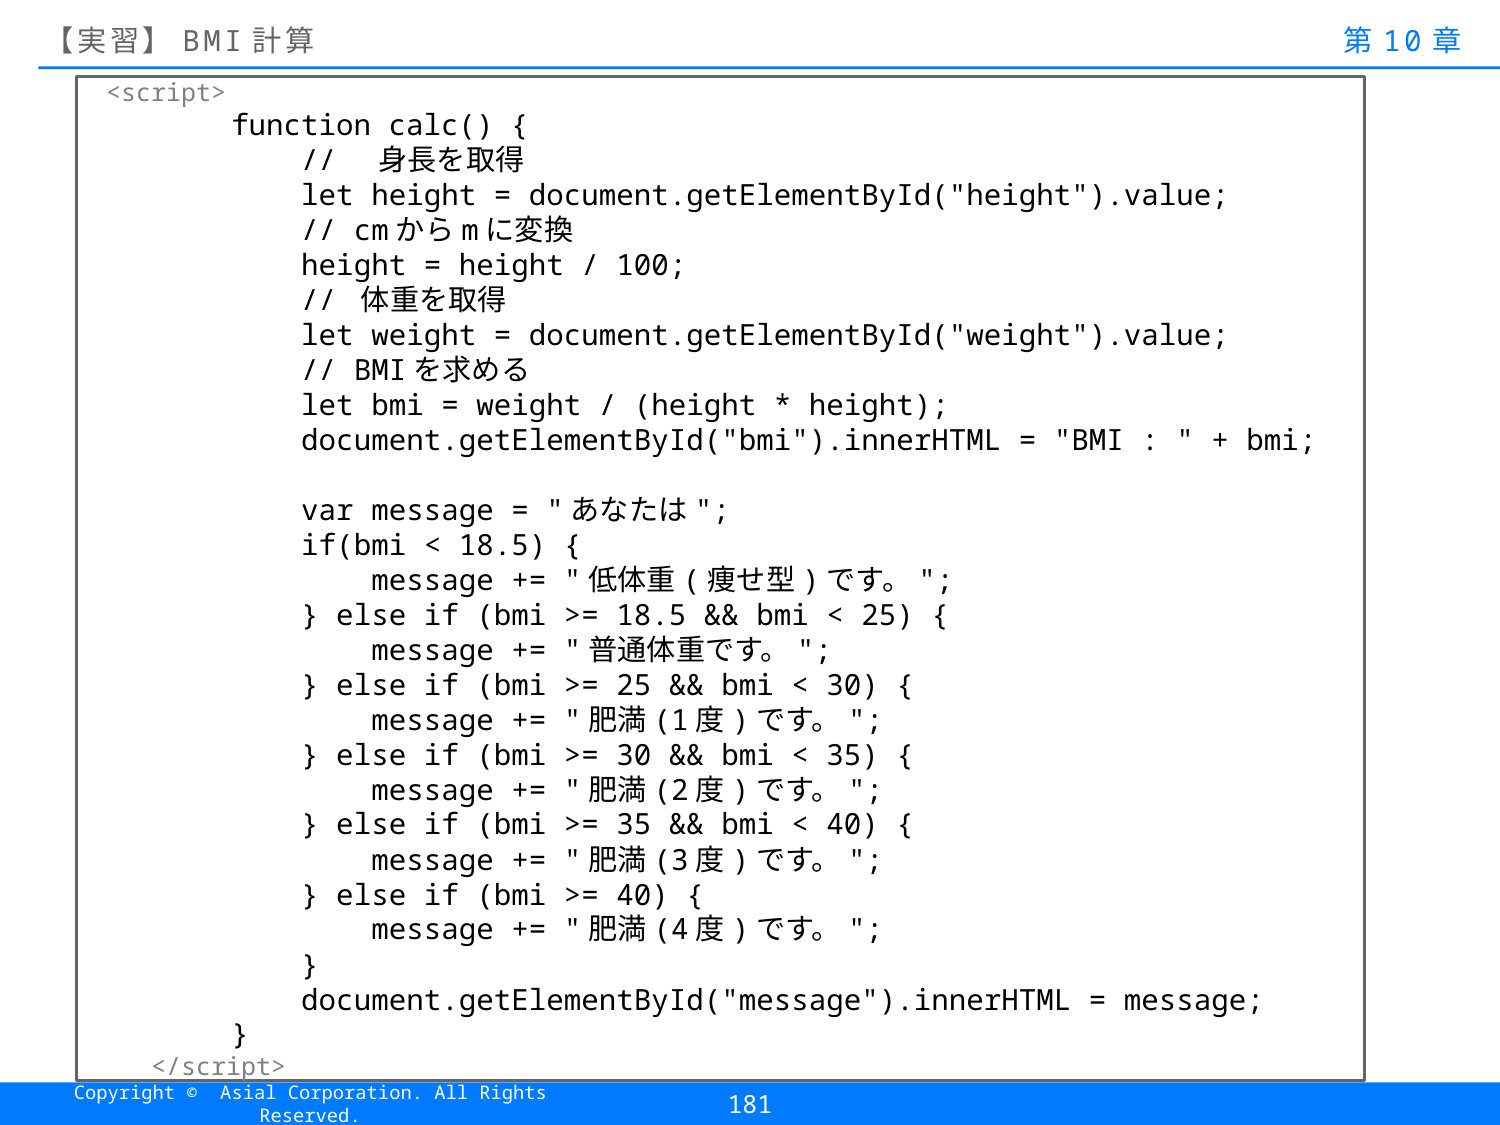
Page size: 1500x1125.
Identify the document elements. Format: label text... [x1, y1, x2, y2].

text_box <script> function calc() { // 身長を取得 let height = document.getElementById("height").value; // cmからmに変換 height = height / 100; // 体重を取得 let weight = document.getElementById("weight").value; // BMIを求める let bmi = weight / (height * height); document.getElementById("bmi").innerHTML = "BMI : " + bmi; var message = "あなたは"; if(bmi < 18.5) { message += "低体重(痩せ型)です。"; } else if (bmi >= 18.5 && bmi < 25) { message += "普通体重です。"; } else if (bmi >= 25 && bmi < 30) { message += "肥満(1度)です。"; } else if (bmi >= 30 && bmi < 35) { message += "肥満(2度)です。"; } else if (bmi >= 35 && bmi < 40) { message += "肥満(3度)です。"; } else if (bmi >= 40) { message += "肥満(4度)です。"; } document.getElementById("message").innerHTML = message; } </script> [74, 75, 1366, 1083]
slide_number 181 [581, 1083, 919, 1125]
list 第10章 [702, 7, 1477, 72]
title 【実習】BMI計算 [29, 7, 702, 72]
